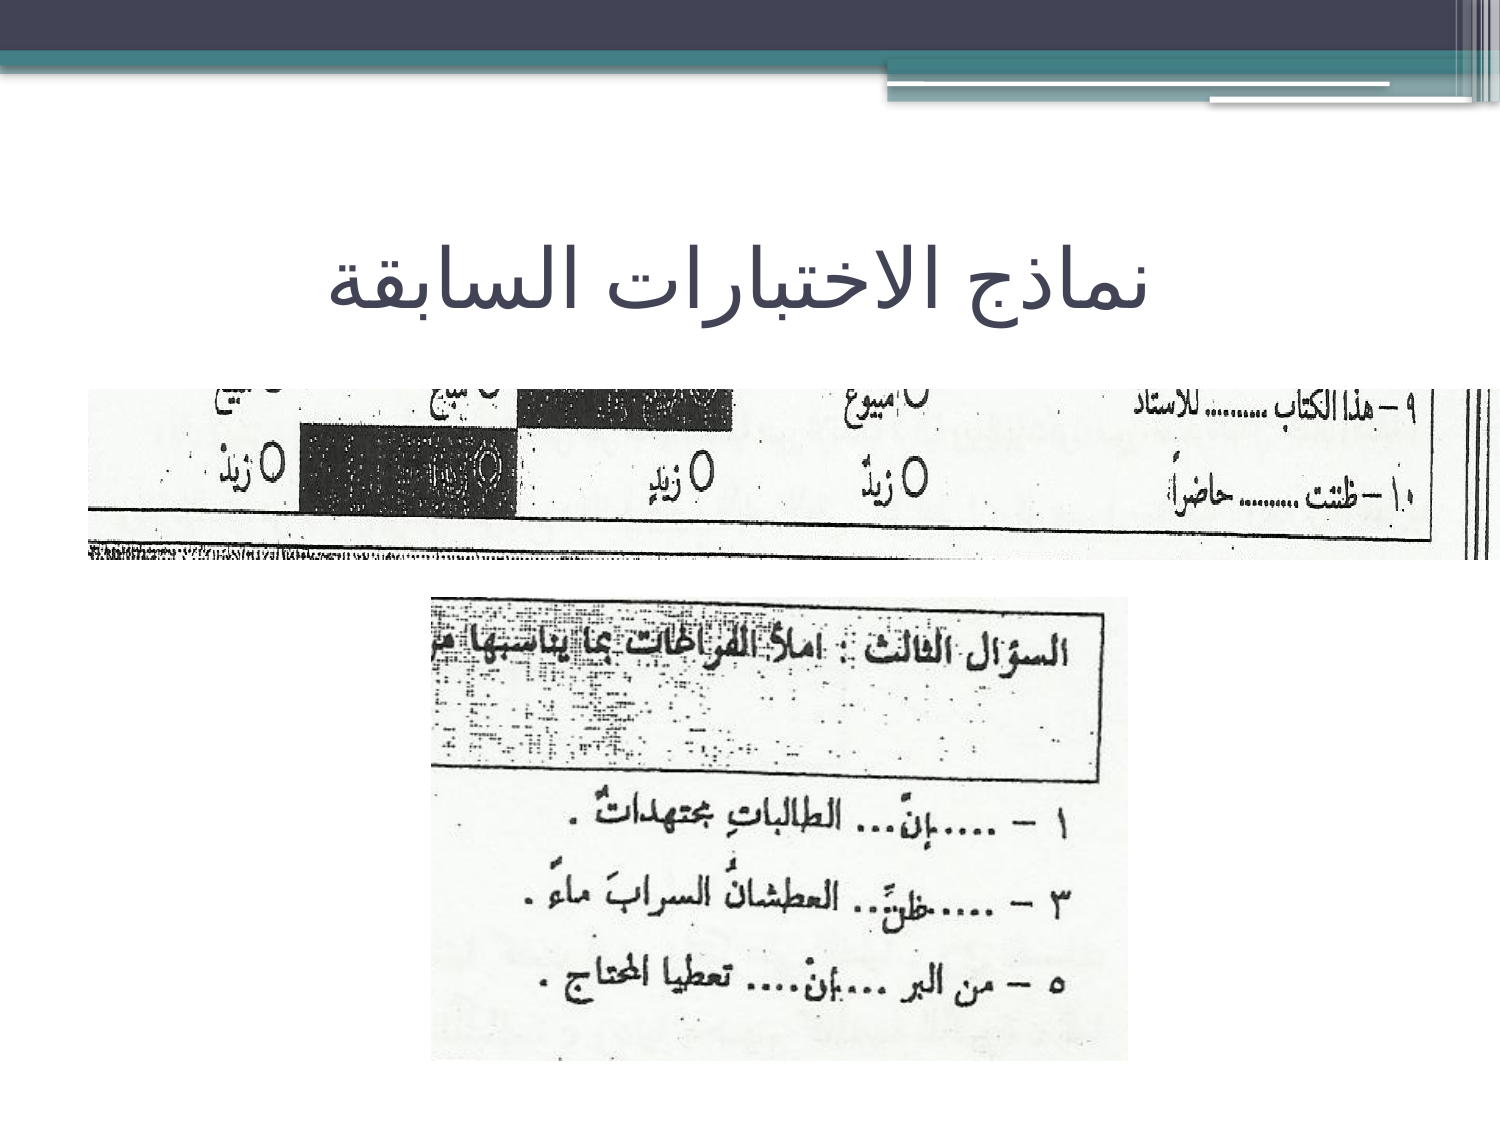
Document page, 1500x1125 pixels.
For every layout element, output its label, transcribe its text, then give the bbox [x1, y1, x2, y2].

picture [430, 597, 1129, 1061]
picture [88, 388, 1500, 560]
title نماذج الاختبارات السابقة [75, 187, 1425, 363]
